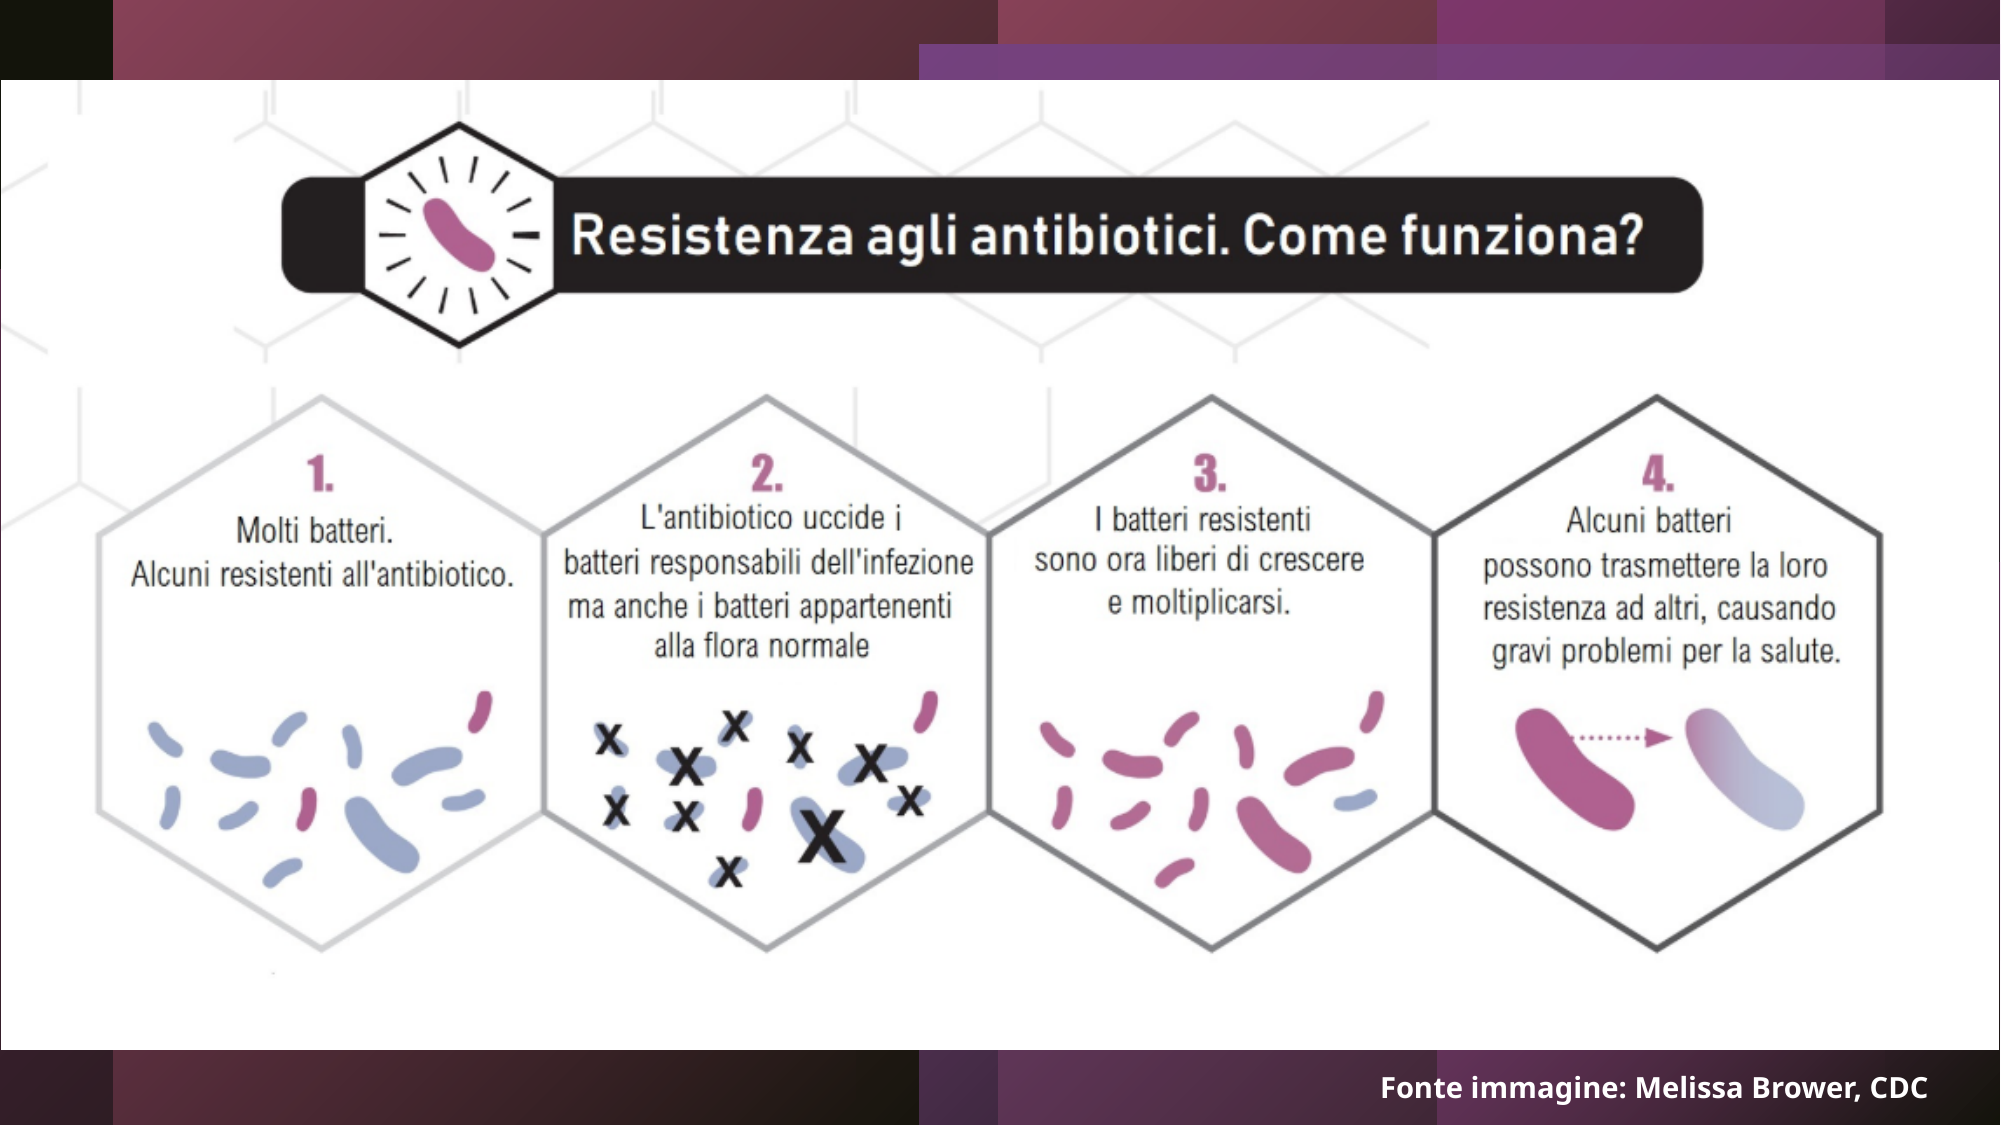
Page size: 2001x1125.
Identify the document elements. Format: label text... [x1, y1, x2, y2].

text_box Fonte immagine: Melissa Brower, CDC [1365, 1062, 1999, 1112]
picture [1, 80, 1999, 1050]
